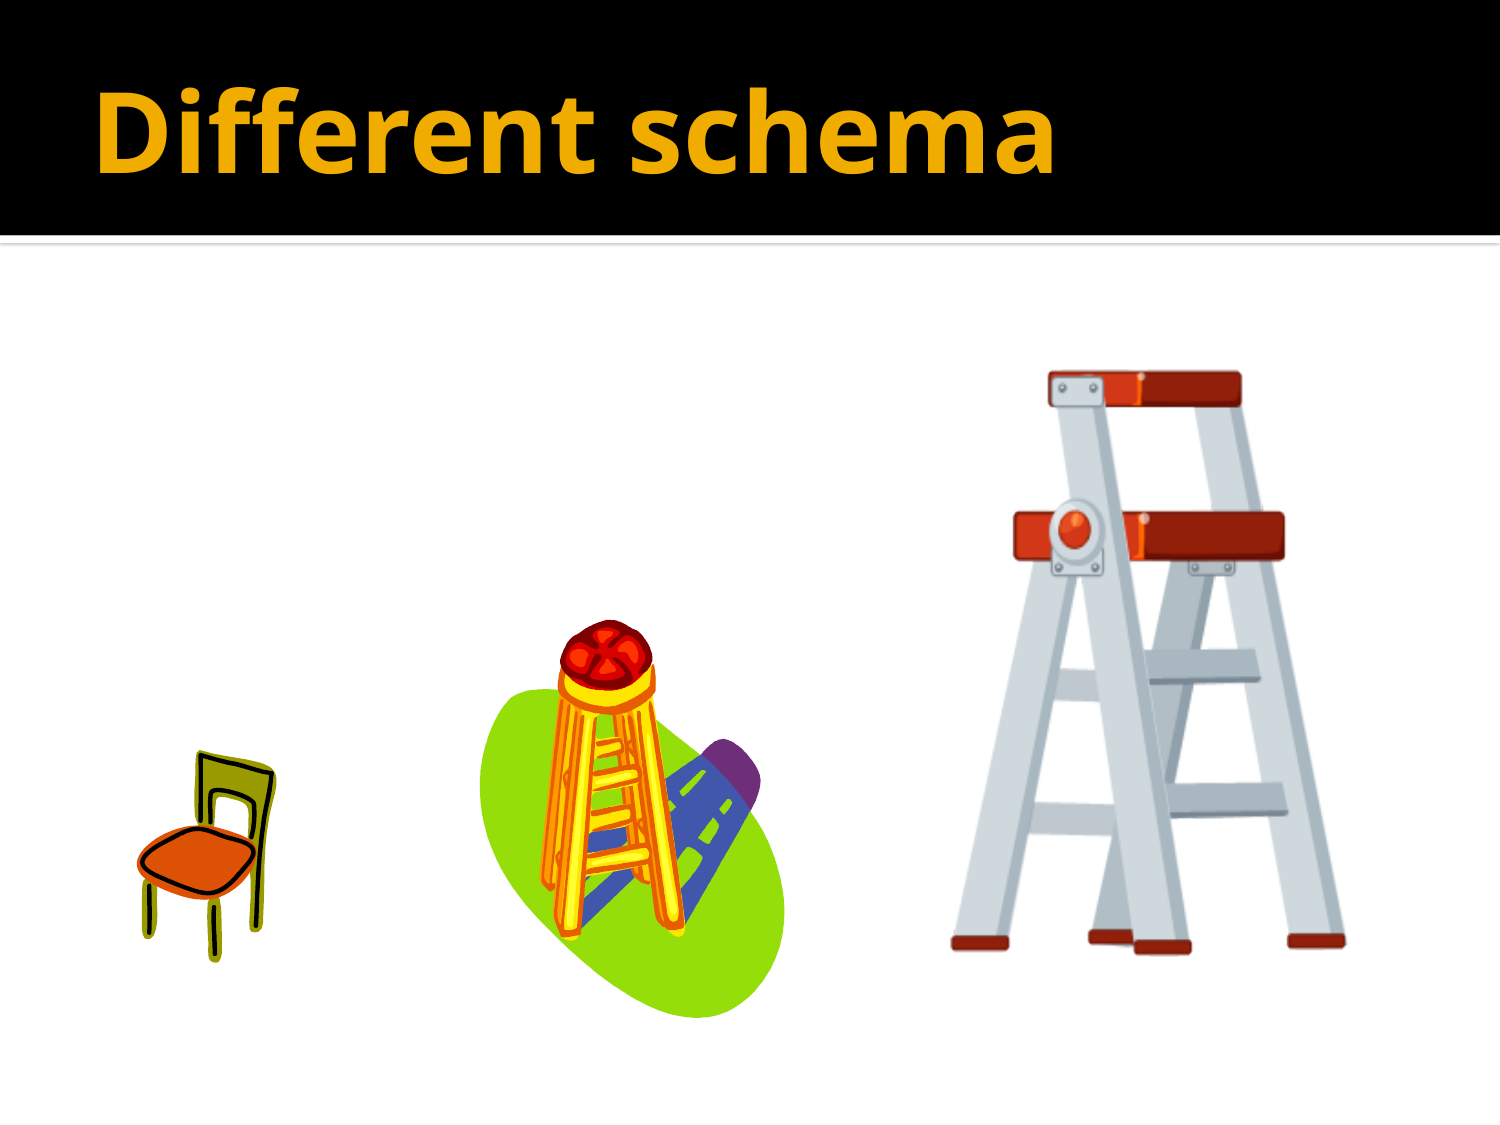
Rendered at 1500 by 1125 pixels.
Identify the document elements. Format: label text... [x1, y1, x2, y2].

picture [887, 362, 1413, 963]
title Different schema [75, 25, 1425, 231]
picture [124, 749, 278, 966]
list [474, 612, 790, 1025]
